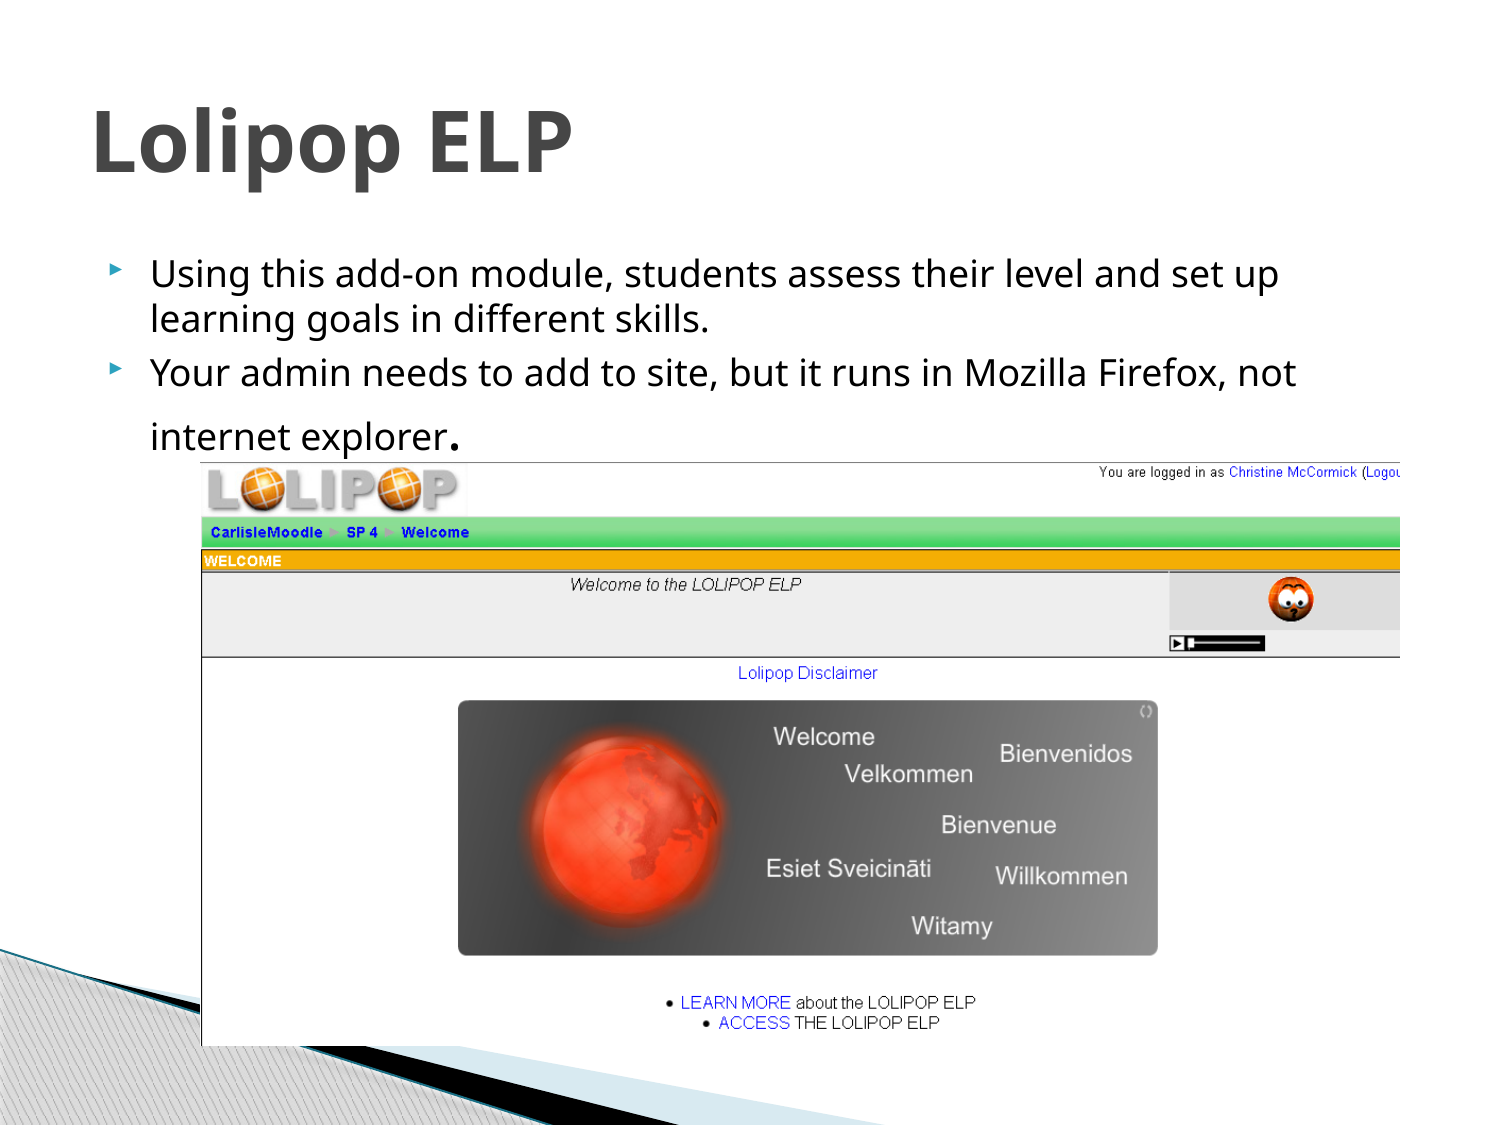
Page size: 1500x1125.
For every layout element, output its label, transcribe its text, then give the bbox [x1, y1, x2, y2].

list Using this add-on module, students assess their level and set up learning goals in different skills. Your admin needs to add to site, but it runs in Mozilla Firefox, not internet explorer. [75, 243, 1425, 986]
title Lolipop ELP [75, 45, 1425, 233]
picture [199, 462, 1401, 1046]
